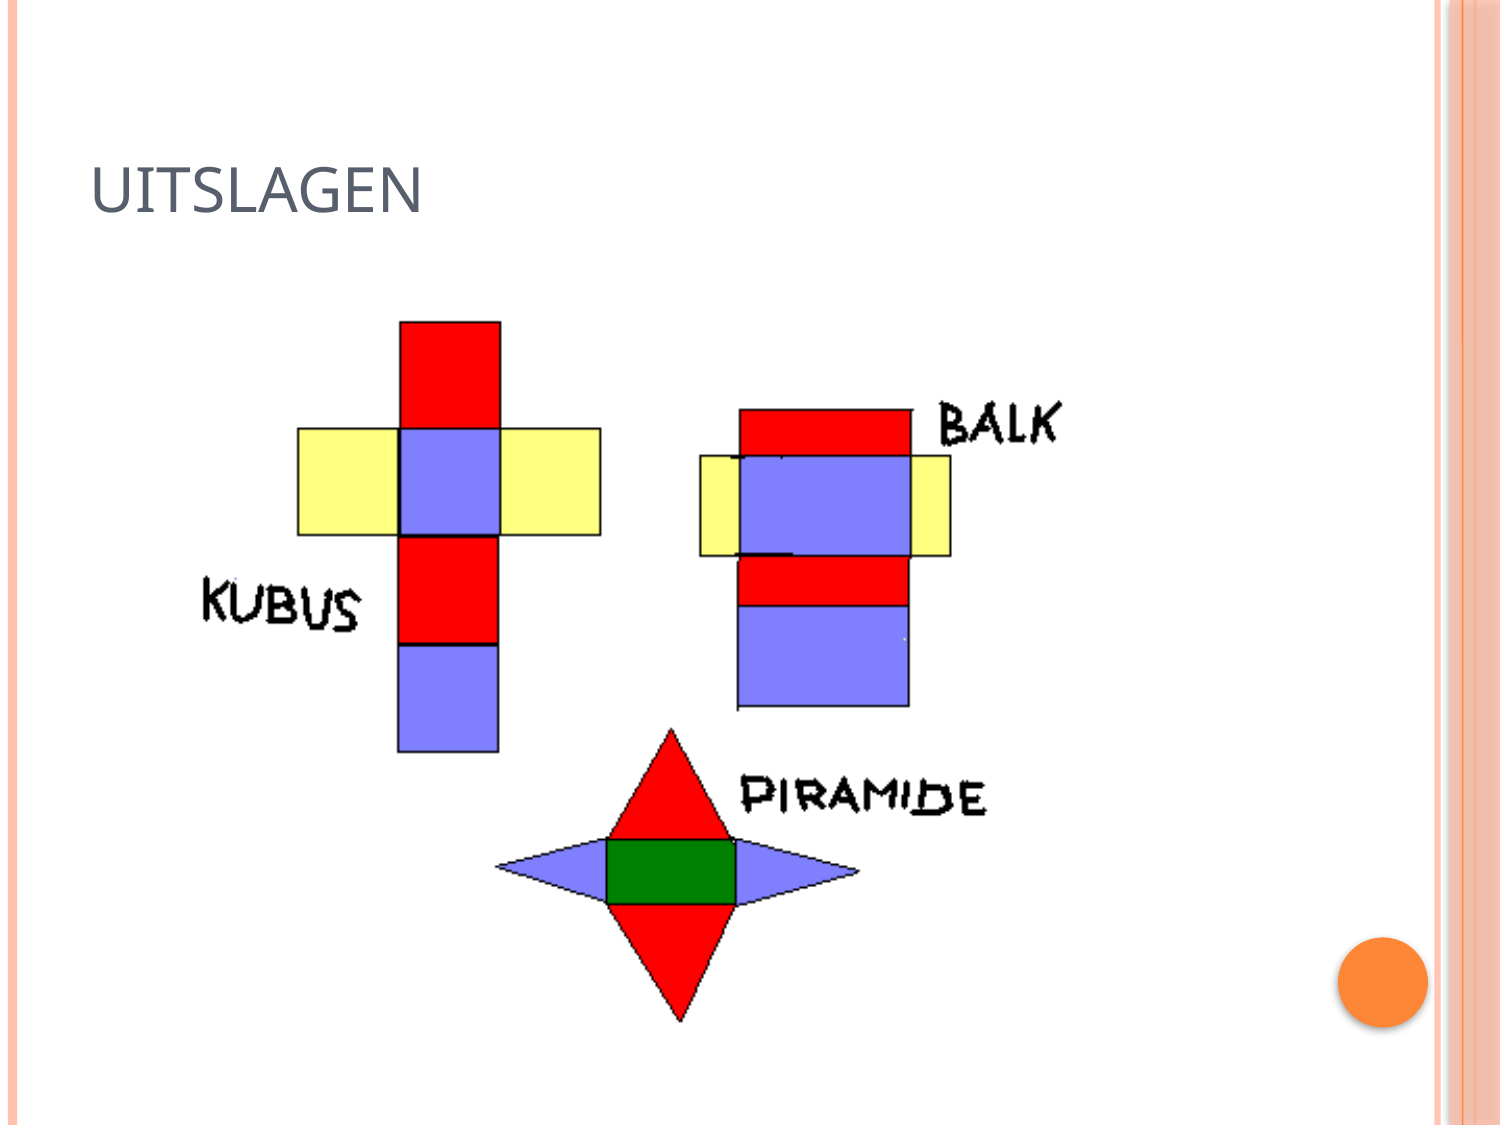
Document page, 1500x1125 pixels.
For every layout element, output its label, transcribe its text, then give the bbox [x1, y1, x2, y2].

picture [182, 254, 1251, 1056]
title Uitslagen [75, 45, 1300, 233]
